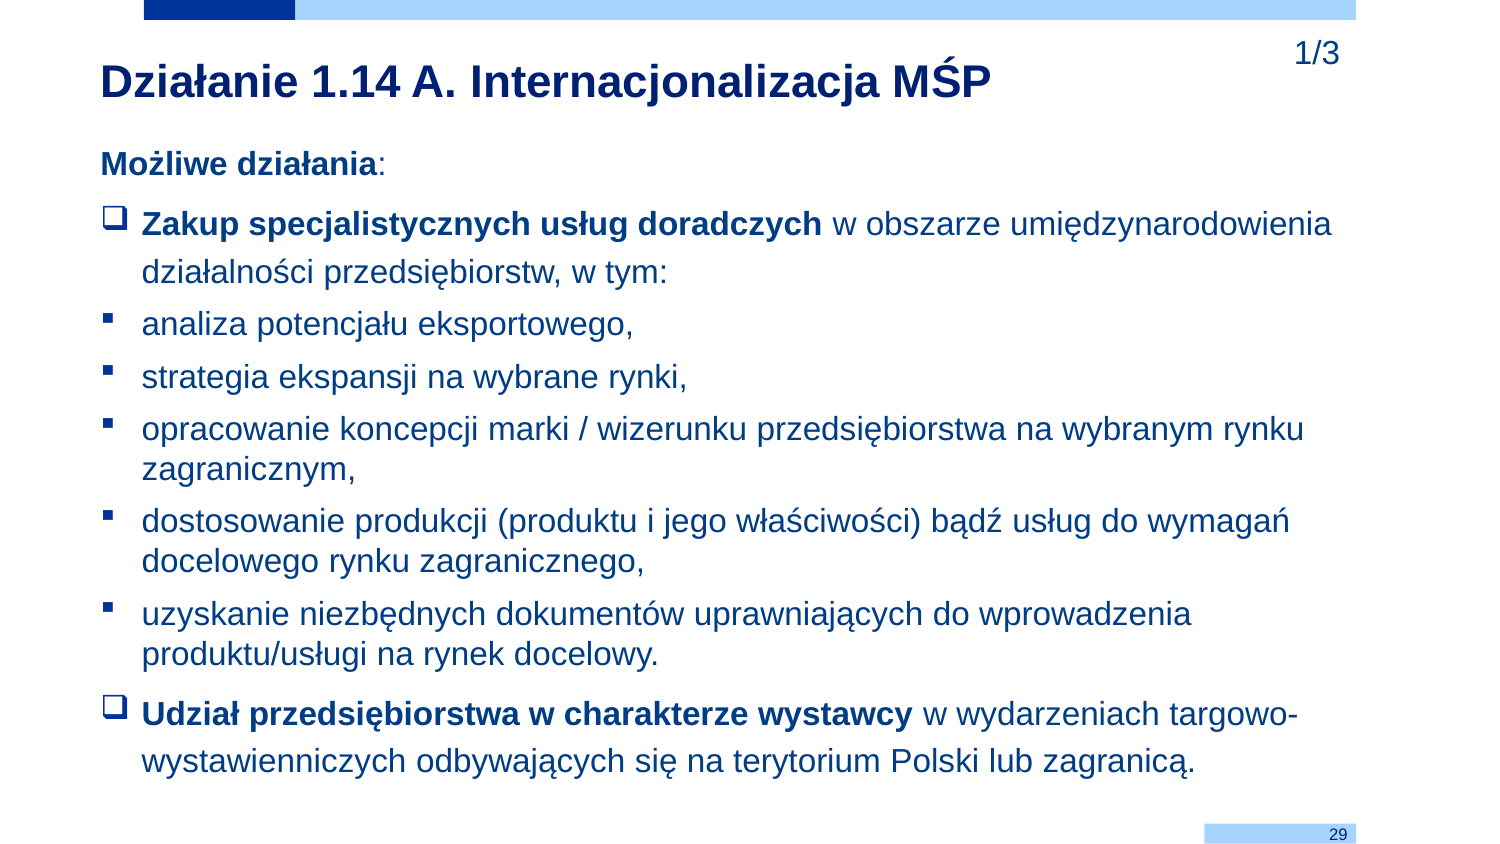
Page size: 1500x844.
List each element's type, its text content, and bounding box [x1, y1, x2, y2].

list Możliwe działania: Zakup specjalistycznych usług doradczych w obszarze umiędzynarodowienia działalności przedsiębiorstw, w tym: analiza potencjału eksportowego, strategia ekspansji na wybrane rynki, opracowanie koncepcji marki / wizerunku przedsiębiorstwa na wybranym rynku zagranicznym, dostosowanie produkcji (produktu i jego właściwości) bądź usług do wymagań docelowego rynku zagranicznego, uzyskanie niezbędnych dokumentów uprawniających do wprowadzenia produktu/usługi na rynek docelowy. Udział przedsiębiorstwa w charakterze wystawcy w wydarzeniach targowo-wystawienniczych odbywających się na terytorium Polski lub zagranicą. [100, 134, 1412, 844]
title Działanie 1.14 A. Internacjonalizacja MŚP [100, 55, 1341, 124]
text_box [168, 427, 842, 520]
text_box 1/3 [1279, 23, 1402, 79]
